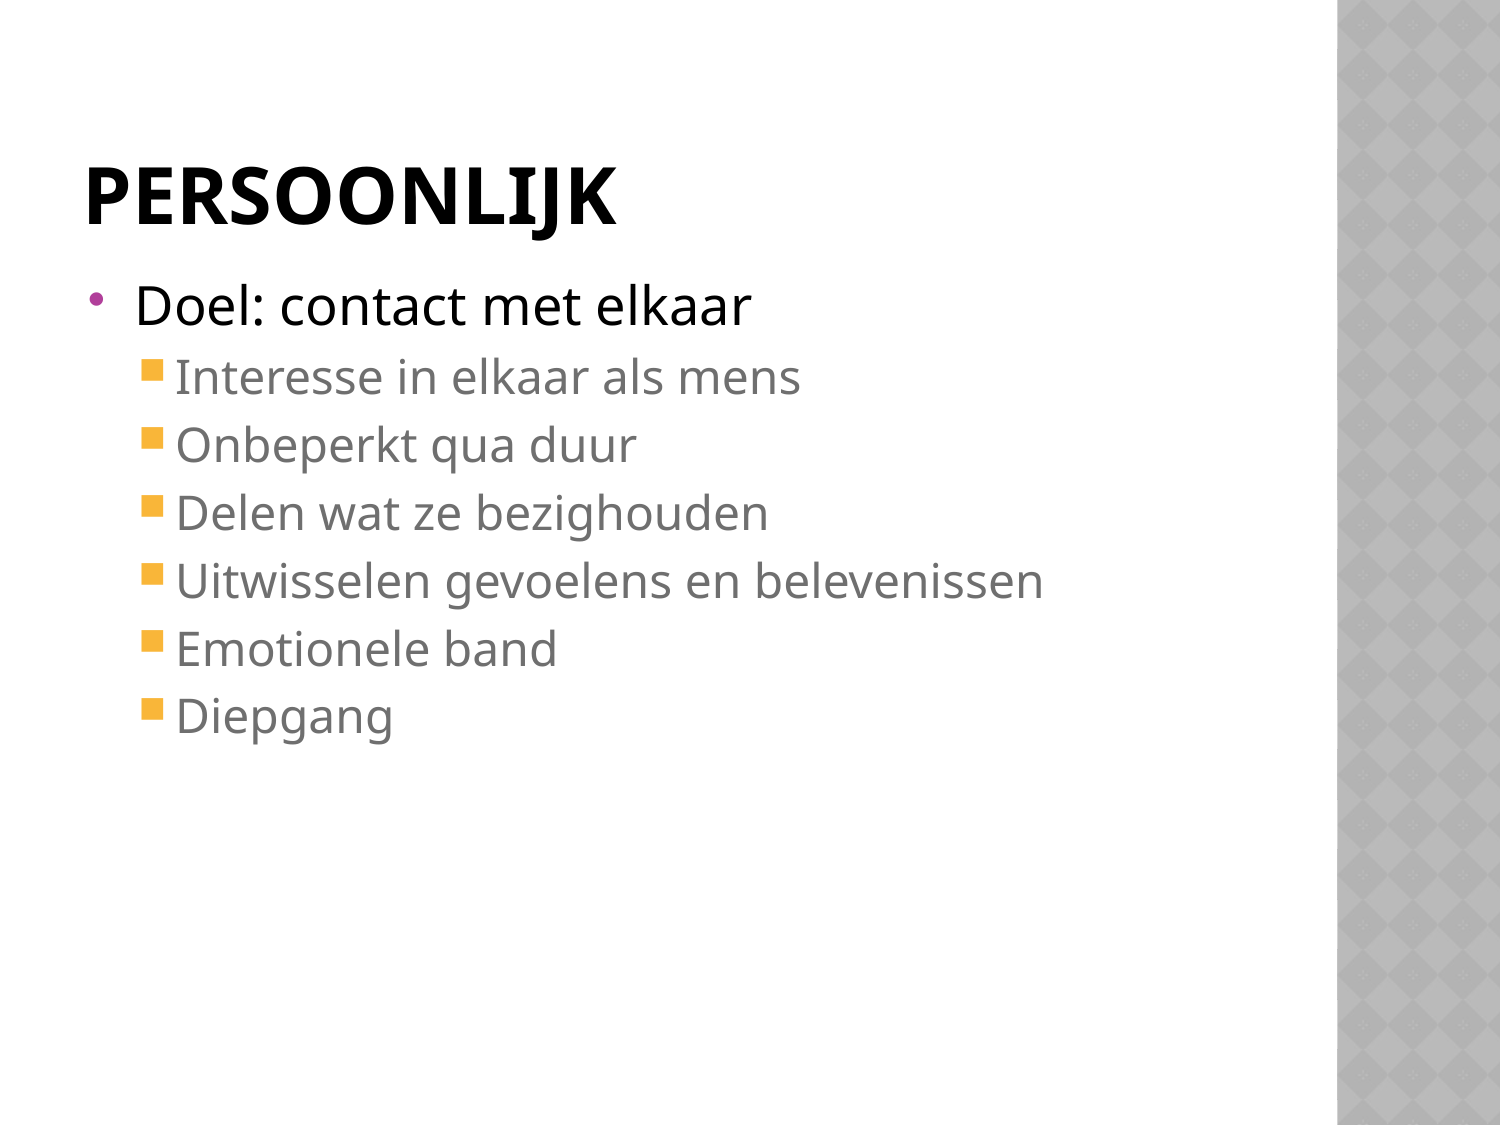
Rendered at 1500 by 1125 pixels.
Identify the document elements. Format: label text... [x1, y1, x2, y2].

list Doel: contact met elkaar Interesse in elkaar als mens Onbeperkt qua duur Delen wat ze bezighouden Uitwisselen gevoelens en belevenissen Emotionele band Diepgang [75, 264, 1263, 1059]
title persoonlijk [75, 52, 1263, 240]
